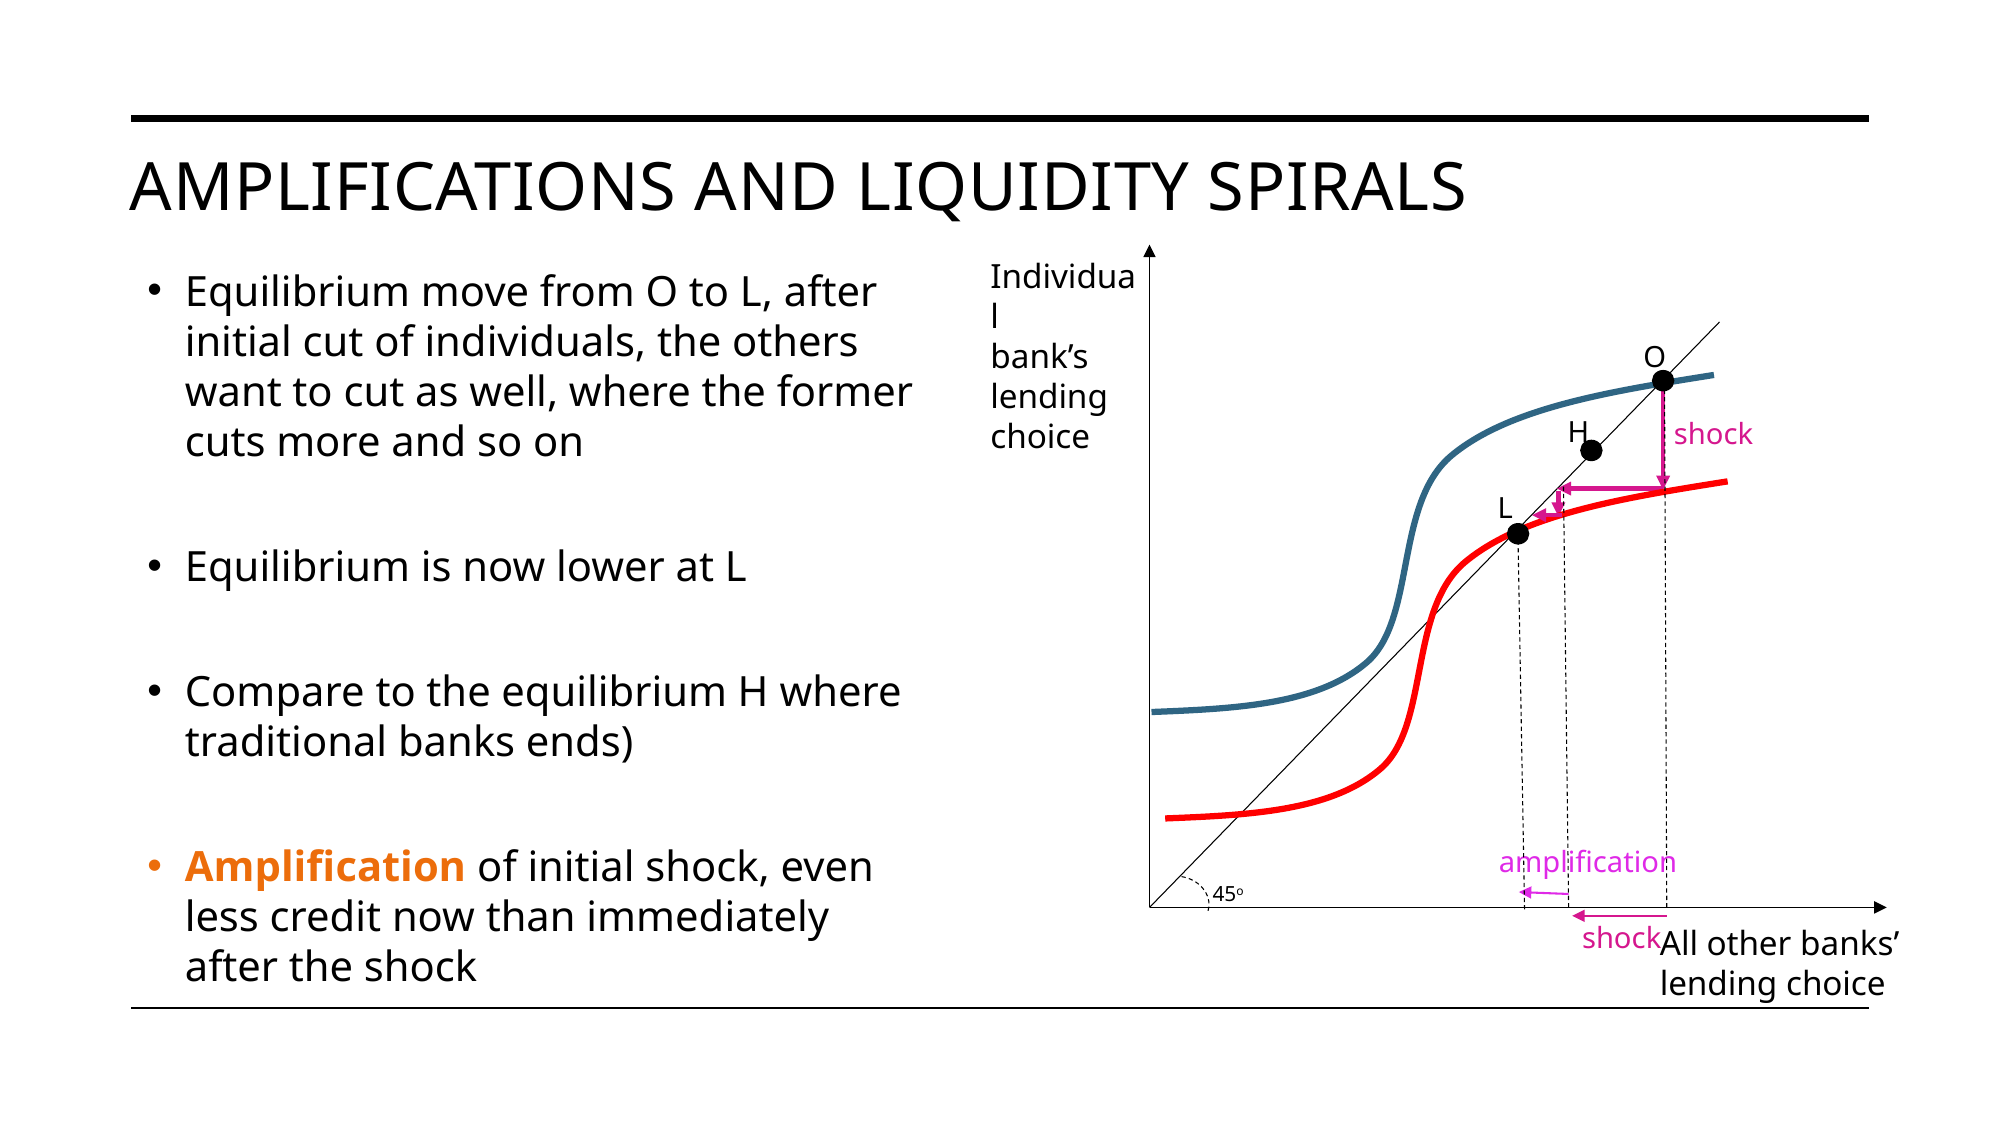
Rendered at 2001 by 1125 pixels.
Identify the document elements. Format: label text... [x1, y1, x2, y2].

title Amplifications and liquidity spirals [114, 136, 1869, 221]
text_box Individual bank’s lending choice [982, 248, 1149, 463]
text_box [1149, 244, 1887, 1000]
list Equilibrium move from O to L, after initial cut of individuals, the others want to cut as well, where the former cuts more and so on Equilibrium is now lower at L Compare to the equilibrium H where traditional banks ends) Amplification of initial shock, even less credit now than immediately after the shock [95, 257, 948, 989]
